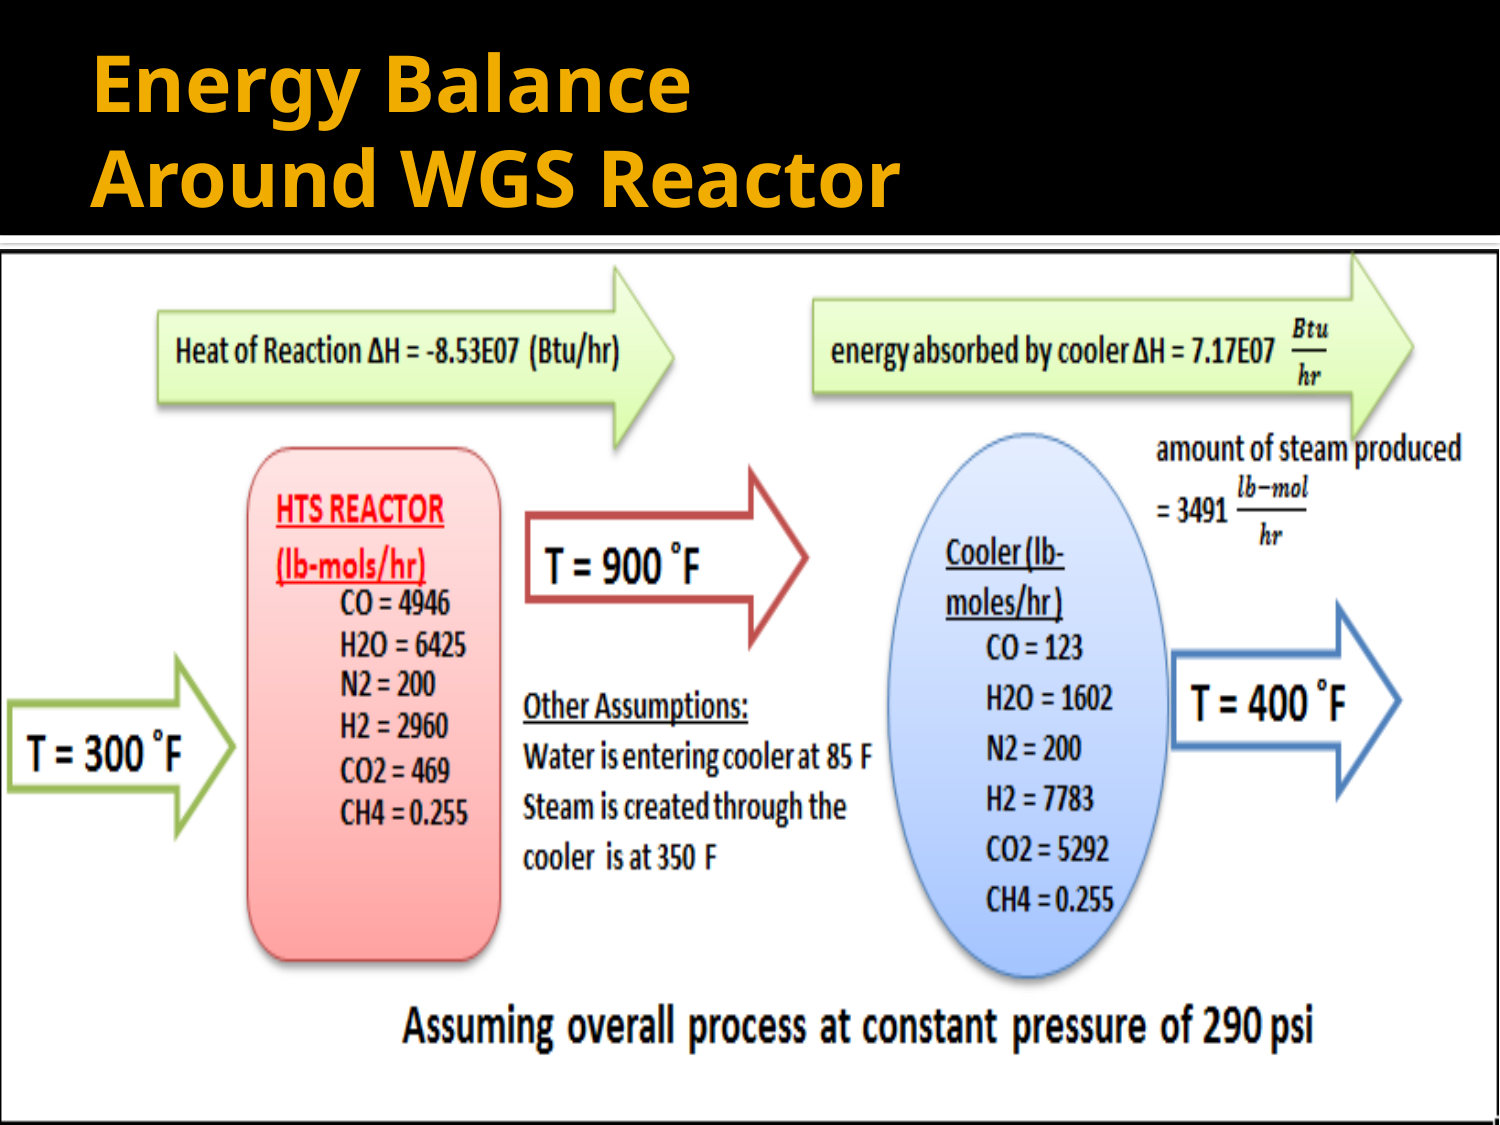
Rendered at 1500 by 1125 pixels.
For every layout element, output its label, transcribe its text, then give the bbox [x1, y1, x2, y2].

picture [0, 249, 1499, 1125]
title Energy Balance Around WGS Reactor [75, 25, 1425, 231]
